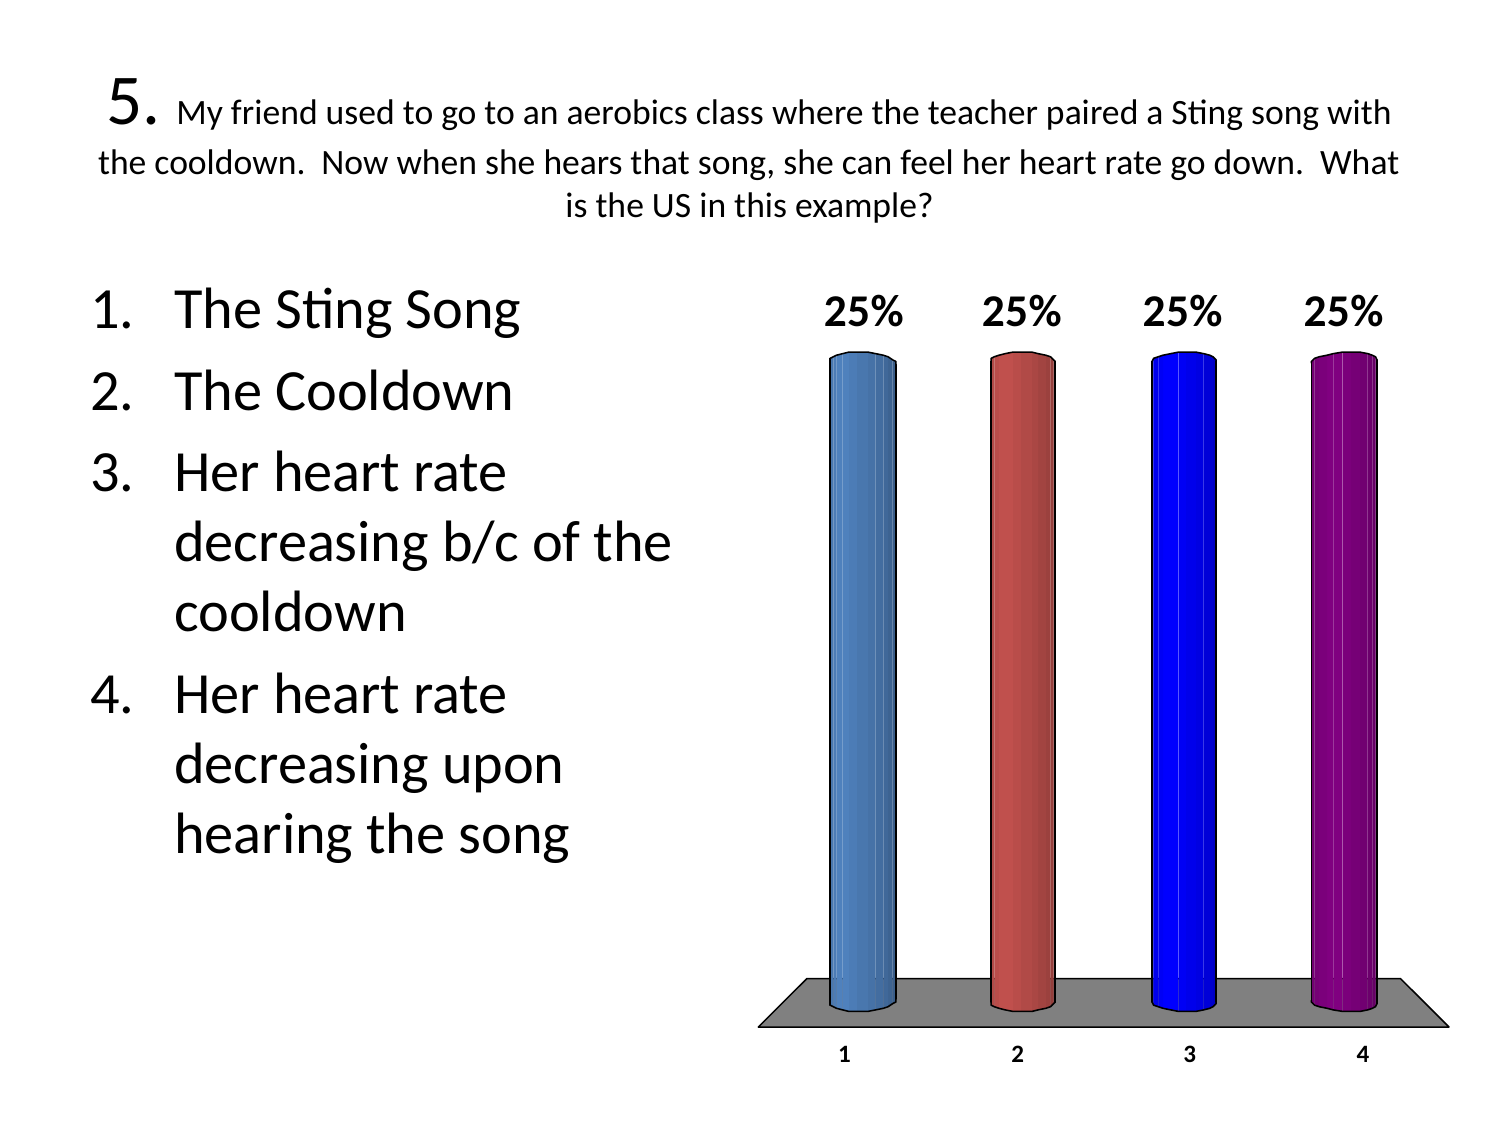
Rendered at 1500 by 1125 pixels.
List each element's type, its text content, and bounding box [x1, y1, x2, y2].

title 5. My friend used to go to an aerobics class where the teacher paired a Sting song with the cooldown. Now when she hears that song, she can feel her heart rate go down. What is the US in this example? [75, 45, 1425, 233]
list The Sting Song The Cooldown Her heart rate decreasing b/c of the cooldown Her heart rate decreasing upon hearing the song [75, 262, 750, 1005]
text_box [739, 270, 1490, 1115]
